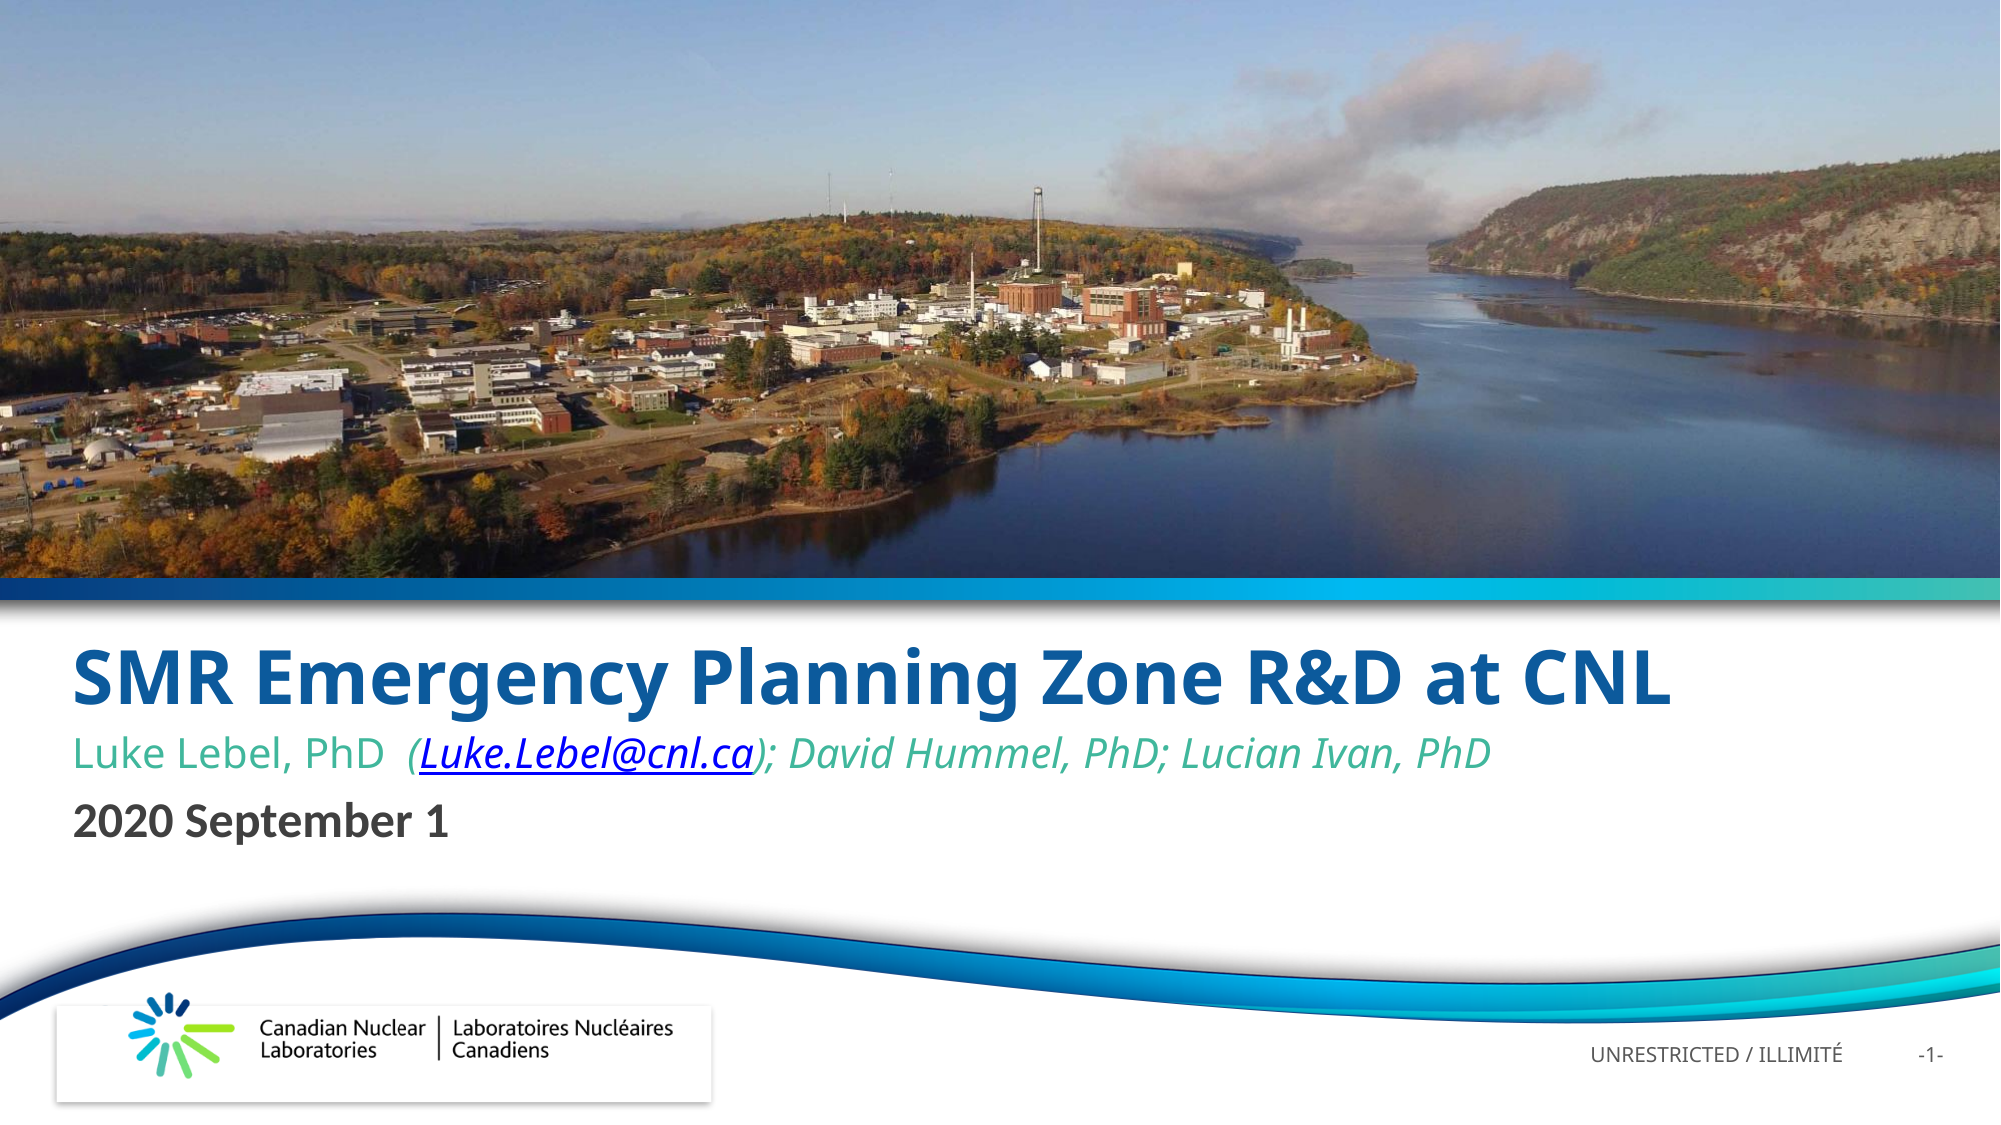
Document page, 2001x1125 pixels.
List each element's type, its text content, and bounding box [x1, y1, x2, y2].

list 2020 September 1 [57, 779, 1940, 872]
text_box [56, 965, 712, 1105]
picture [0, 0, 2000, 1125]
title SMR Emergency Planning Zone R&D at CNL [57, 621, 1940, 719]
list Luke Lebel, PhD (Luke.Lebel@cnl.ca); David Hummel, PhD; Lucian Ivan, PhD [57, 719, 1940, 779]
